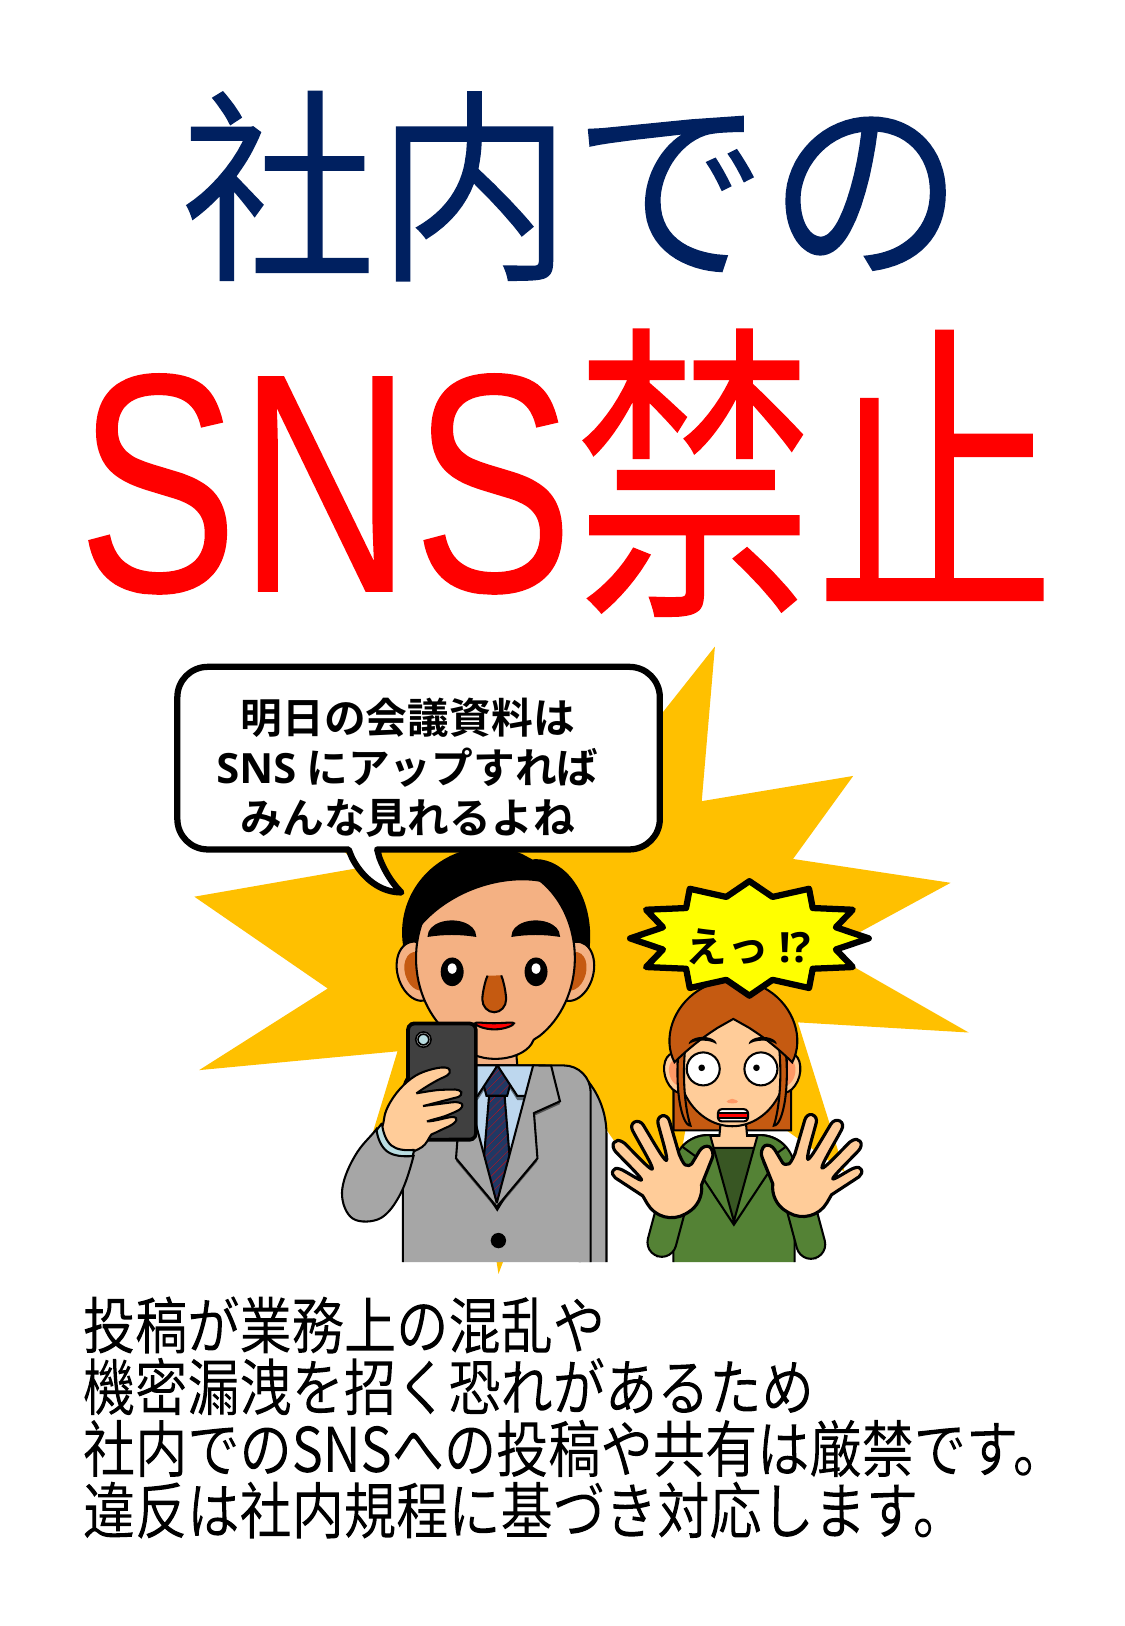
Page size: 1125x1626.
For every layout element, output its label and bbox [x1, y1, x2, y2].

text_box [177, 666, 869, 1263]
text_box [874, 869, 953, 927]
text_box [87, 90, 1044, 618]
text_box [697, 644, 718, 665]
text_box [874, 976, 971, 1035]
